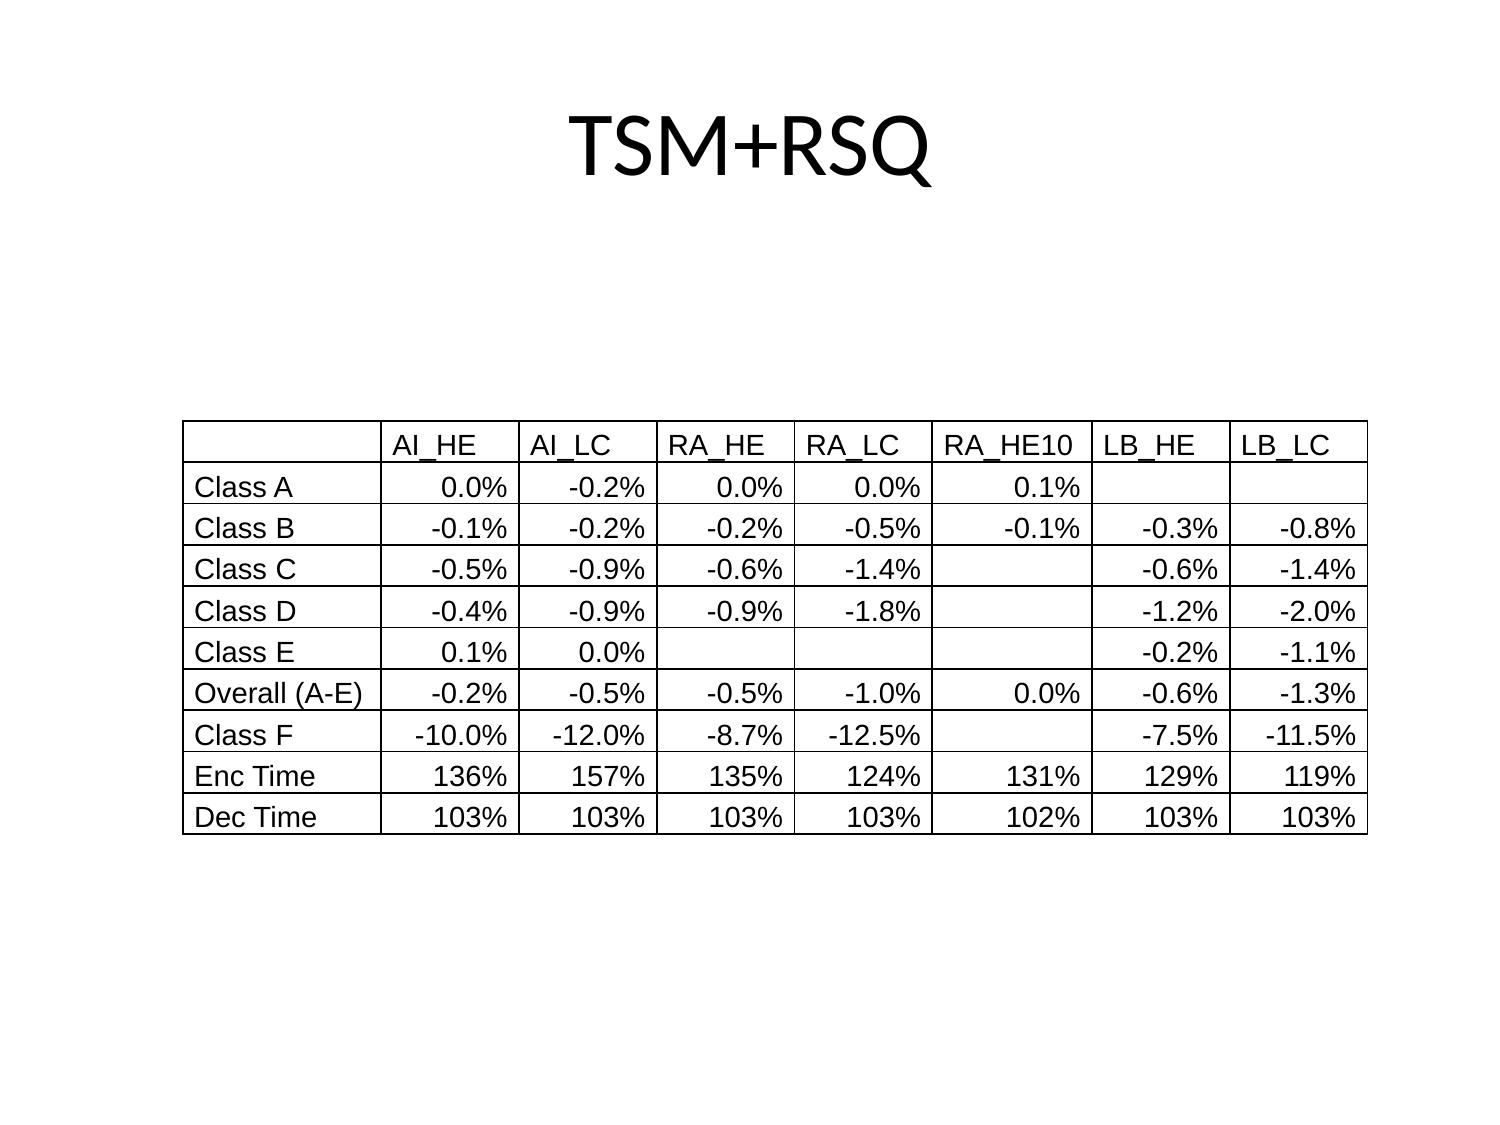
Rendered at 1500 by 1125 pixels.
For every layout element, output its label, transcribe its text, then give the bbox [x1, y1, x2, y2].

table_cell -0.1% [933, 504, 1091, 544]
table_cell 103% [1231, 794, 1367, 833]
table_cell Class E [184, 628, 380, 668]
table_cell 103% [795, 794, 931, 833]
table_cell [933, 587, 1091, 627]
table_cell -12.0% [520, 711, 656, 751]
table_cell -1.4% [795, 546, 931, 585]
table_cell -0.8% [1231, 504, 1367, 544]
table_cell -0.4% [382, 587, 518, 627]
table_cell Overall (A-E) [184, 670, 380, 709]
table_cell -0.2% [1093, 628, 1229, 668]
table_cell -0.5% [382, 546, 518, 585]
table_cell [1231, 463, 1367, 503]
table_cell -0.5% [520, 670, 656, 709]
table_cell [933, 711, 1091, 751]
table_cell 157% [520, 752, 656, 792]
table_cell -10.0% [382, 711, 518, 751]
table_cell Enc Time [184, 752, 380, 792]
table_cell -8.7% [658, 711, 794, 751]
table_cell -1.2% [1093, 587, 1229, 627]
table_cell -0.2% [520, 504, 656, 544]
table_cell -0.6% [1093, 546, 1229, 585]
table_header AI_LC [520, 422, 656, 461]
table_cell -12.5% [795, 711, 931, 751]
table_cell 0.0% [658, 463, 794, 503]
table_cell 102% [933, 794, 1091, 833]
table_header RA_LC [795, 422, 931, 461]
table_cell -0.5% [795, 504, 931, 544]
table_cell -1.8% [795, 587, 931, 627]
table_cell 0.0% [795, 463, 931, 503]
table_cell [933, 628, 1091, 668]
table_cell Class C [184, 546, 380, 585]
table_cell -7.5% [1093, 711, 1229, 751]
table_cell -0.2% [382, 670, 518, 709]
table_cell 0.0% [382, 463, 518, 503]
table_cell -0.6% [658, 546, 794, 585]
table_cell -0.9% [520, 546, 656, 585]
table_cell -0.9% [658, 587, 794, 627]
table_cell -0.9% [520, 587, 656, 627]
table_cell -11.5% [1231, 711, 1367, 751]
table_cell Class F [184, 711, 380, 751]
table_cell -0.5% [658, 670, 794, 709]
table_cell 124% [795, 752, 931, 792]
table_cell 103% [382, 794, 518, 833]
table_cell 0.0% [520, 628, 656, 668]
table_cell 136% [382, 752, 518, 792]
table_header RA_HE10 [933, 422, 1091, 461]
table_cell 129% [1093, 752, 1229, 792]
table_cell Class B [184, 504, 380, 544]
table_cell 103% [520, 794, 656, 833]
table_cell Dec Time [184, 794, 380, 833]
table_header RA_HE [658, 422, 794, 461]
table_cell Class A [184, 463, 380, 503]
table_cell [795, 628, 931, 668]
table_cell -1.1% [1231, 628, 1367, 668]
table_header LB_HE [1093, 422, 1229, 461]
table_cell -0.2% [520, 463, 656, 503]
table_cell -1.3% [1231, 670, 1367, 709]
table_header LB_LC [1231, 422, 1367, 461]
table_cell 0.1% [382, 628, 518, 668]
table_cell 0.0% [933, 670, 1091, 709]
table_cell -1.0% [795, 670, 931, 709]
table_header [184, 422, 380, 461]
table_cell 119% [1231, 752, 1367, 792]
table_header AI_HE [382, 422, 518, 461]
table_cell -1.4% [1231, 546, 1367, 585]
table_cell -0.2% [658, 504, 794, 544]
table_cell -2.0% [1231, 587, 1367, 627]
table_cell -0.1% [382, 504, 518, 544]
title TSM+RSQ [75, 45, 1425, 233]
table_cell [933, 546, 1091, 585]
table_cell -0.3% [1093, 504, 1229, 544]
table_cell -0.6% [1093, 670, 1229, 709]
table_cell [1093, 463, 1229, 503]
table_cell 131% [933, 752, 1091, 792]
table_cell [658, 628, 794, 668]
table_cell 103% [1093, 794, 1229, 833]
table_cell Class D [184, 587, 380, 627]
table_cell 135% [658, 752, 794, 792]
table_cell 0.1% [933, 463, 1091, 503]
table_cell 103% [658, 794, 794, 833]
